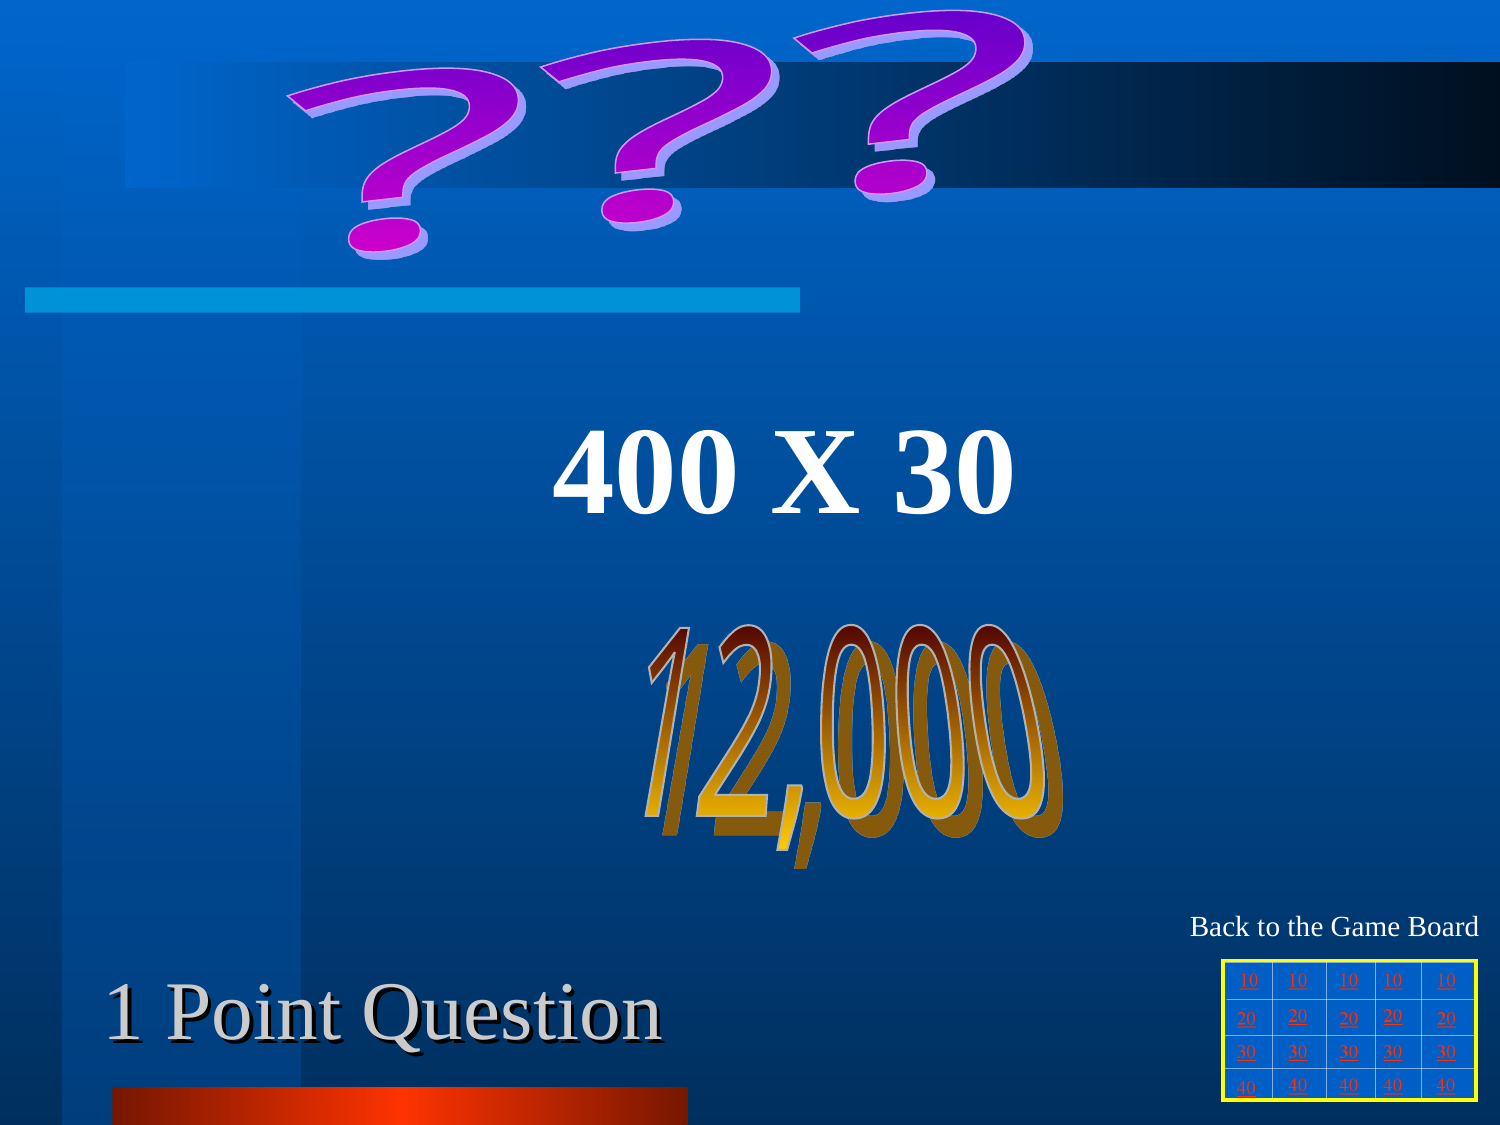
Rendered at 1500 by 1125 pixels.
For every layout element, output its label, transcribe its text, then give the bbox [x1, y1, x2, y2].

list 400 X 30 [112, 381, 1388, 744]
picture [1224, 962, 1475, 1098]
title 1 Point Question [87, 937, 750, 1075]
text_box Back to the Game Board [1175, 899, 1500, 951]
